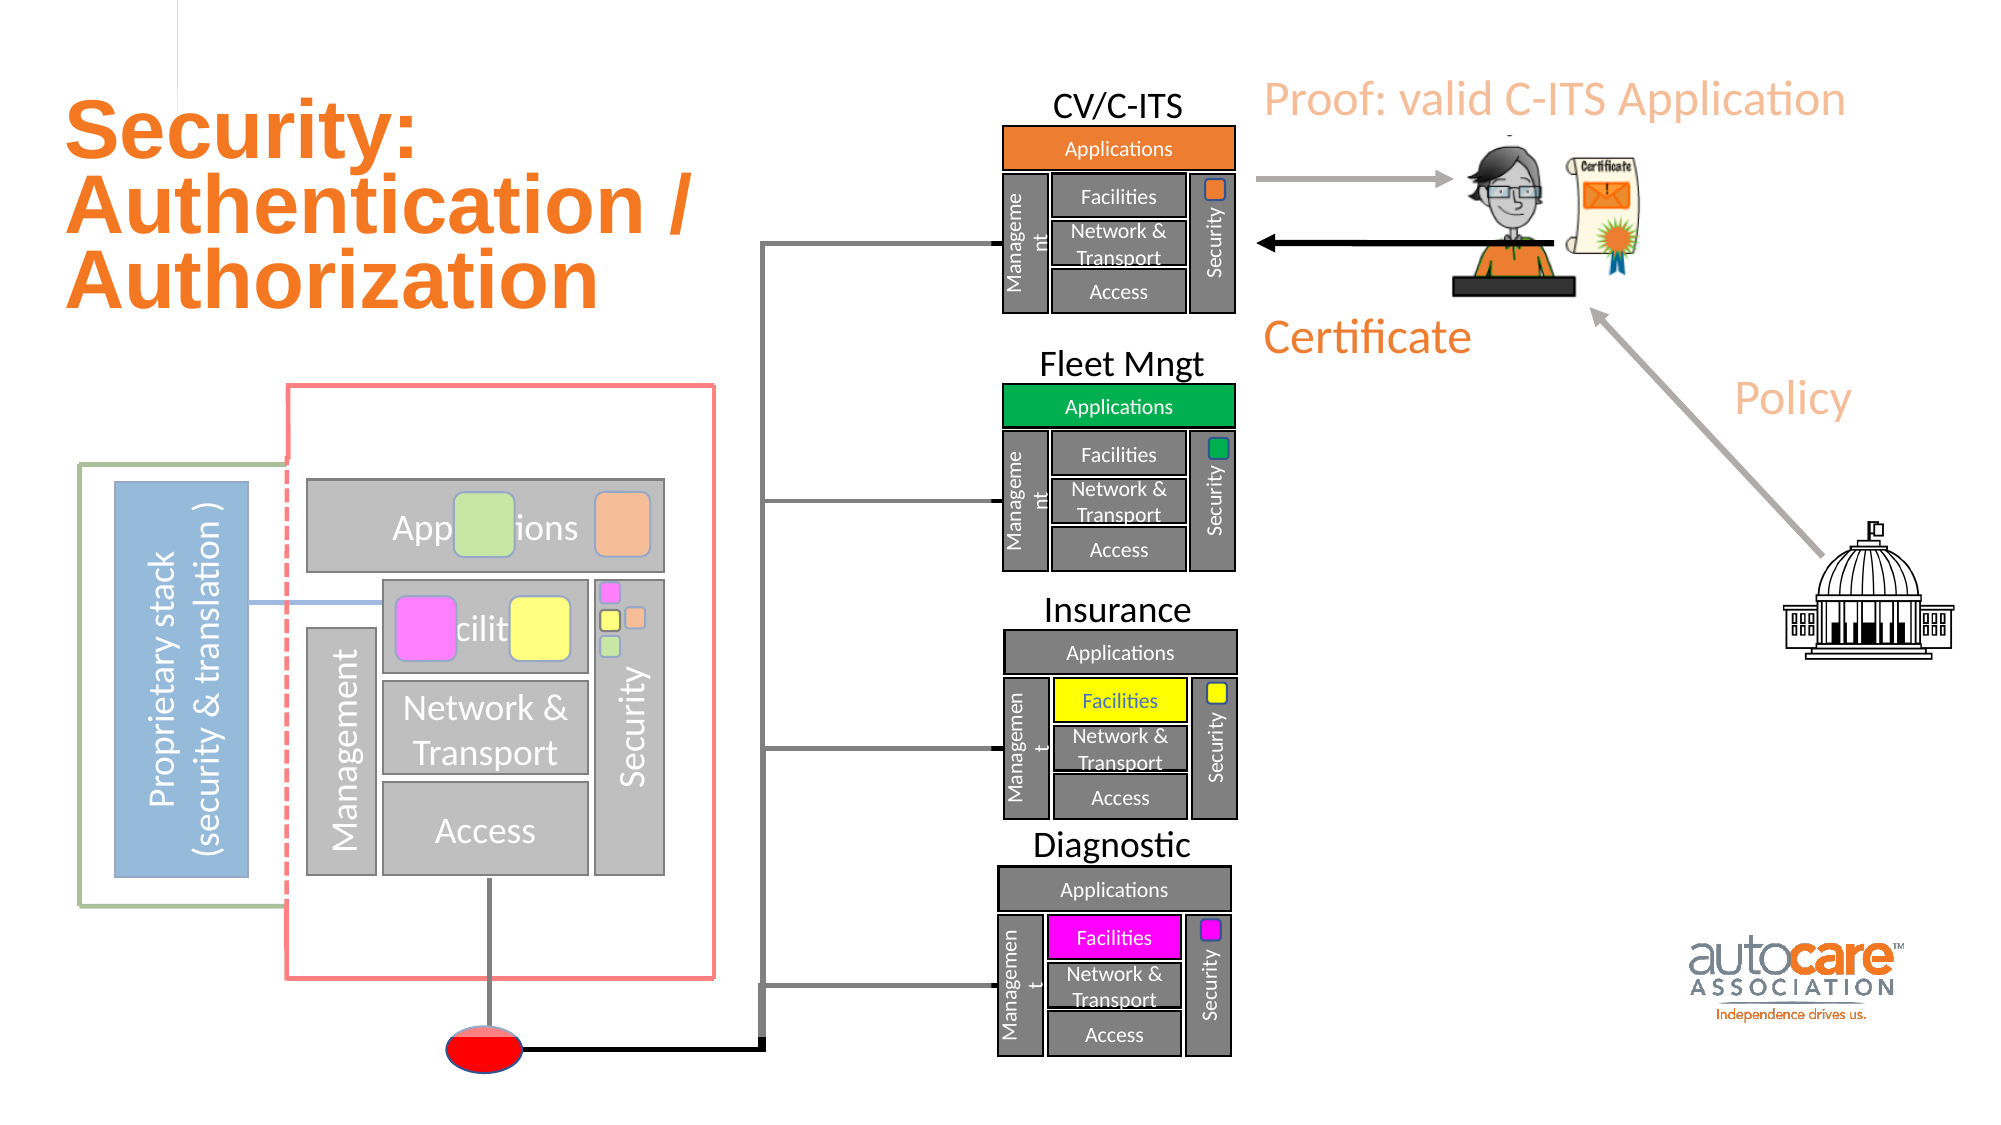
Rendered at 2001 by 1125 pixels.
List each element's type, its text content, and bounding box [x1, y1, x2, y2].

text_box Insurance [1029, 577, 1208, 629]
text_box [1002, 125, 1236, 313]
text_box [522, 243, 1003, 1050]
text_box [1589, 307, 1823, 557]
title Security: Authentication / Authorization [64, 88, 992, 337]
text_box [1003, 383, 1236, 571]
picture [1689, 935, 1904, 1023]
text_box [1004, 629, 1237, 819]
text_box Diagnostic [1018, 819, 1206, 866]
text_box Certificate [1263, 290, 1414, 377]
text_box [0, 88, 522, 1038]
text_box CV/C-ITS [1038, 73, 1199, 125]
text_box Fleet Mngt [1024, 331, 1220, 383]
text_box Proof: valid C-ITS Application [1264, 52, 1414, 139]
text_box Policy [1823, 352, 1869, 438]
picture [1420, 135, 1694, 308]
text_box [998, 866, 1231, 1056]
text_box [445, 1038, 524, 1075]
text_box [307, 479, 522, 875]
picture [1773, 497, 1964, 688]
